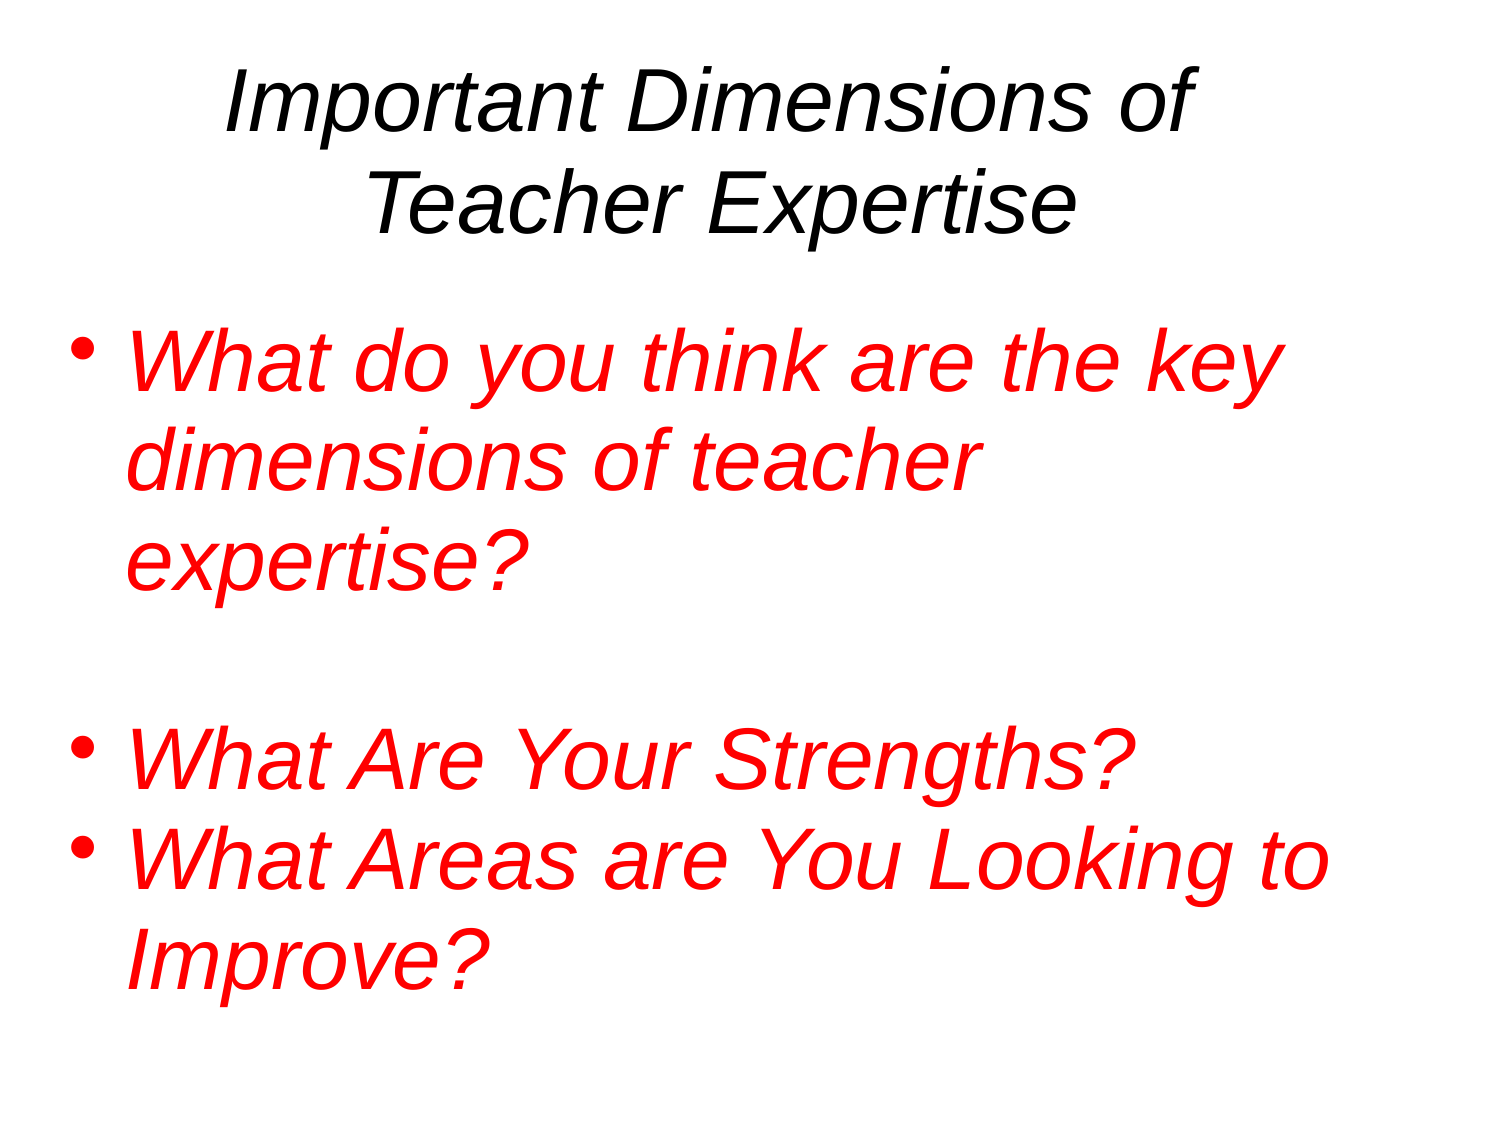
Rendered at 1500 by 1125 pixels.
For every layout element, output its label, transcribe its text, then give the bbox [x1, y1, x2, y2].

text_box Important Dimensions of Teacher Expertise What do you think are the key dimensions of teacher expertise? What Are Your Strengths? What Areas are You Looking to Improve? [50, 49, 1391, 1010]
